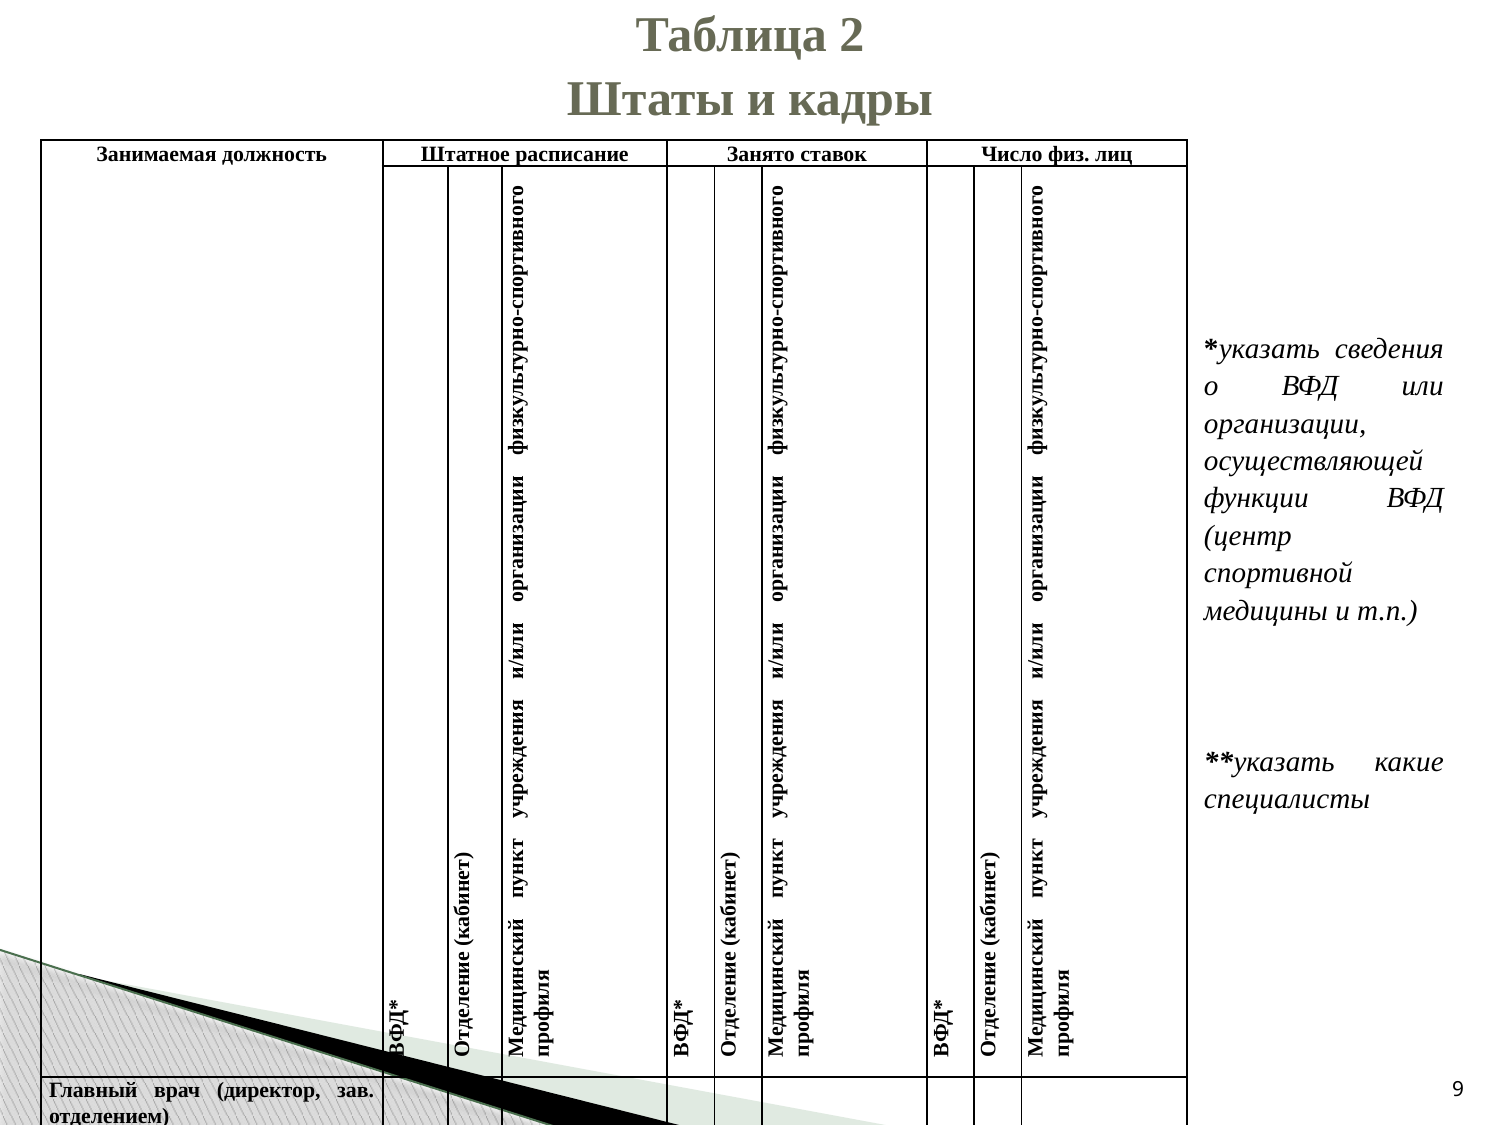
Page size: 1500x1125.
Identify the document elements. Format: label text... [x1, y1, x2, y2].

table_cell ВФД* [384, 167, 447, 1076]
table_cell Отделение (кабинет) [449, 167, 501, 1076]
table_cell [975, 1078, 1021, 1125]
table_cell [449, 1078, 501, 1125]
table_cell Главный врач (директор, зав. отделением) [42, 1078, 382, 1125]
title Таблица 2 Штаты и кадры [75, 45, 1425, 138]
table_cell [928, 1078, 973, 1125]
table_header Занимаемая должность [42, 141, 382, 1076]
table_cell Медицинский пункт учреждения и/или организации физкультурно-спортивного профиля [1022, 167, 1186, 1076]
text_box *указать сведения о ВФД или организации, осуществляющей функции ВФД (центр спортивной медицины и т.п.) **указать какие специалисты [1189, 319, 1459, 822]
table_cell [715, 1078, 761, 1125]
table_cell Отделение (кабинет) [715, 167, 761, 1076]
table_cell Отделение (кабинет) [975, 167, 1021, 1076]
table_cell ВФД* [668, 167, 714, 1076]
table_cell Медицинский пункт учреждения и/или организации физкультурно-спортивного профиля [763, 167, 926, 1076]
table_header Число физ. лиц [928, 141, 1186, 165]
table_header Занято ставок [668, 141, 926, 165]
table_cell Медицинский пункт учреждения и/или организации физкультурно-спортивного профиля [503, 167, 666, 1076]
table_cell ВФД* [928, 167, 973, 1076]
table_cell [384, 1078, 447, 1125]
table_cell [763, 1078, 926, 1125]
table_header Штатное расписание [384, 141, 666, 165]
table_cell [668, 1078, 714, 1125]
slide_number 9 [1418, 1051, 1479, 1112]
table_cell [503, 1078, 666, 1125]
table_cell [1022, 1078, 1186, 1125]
